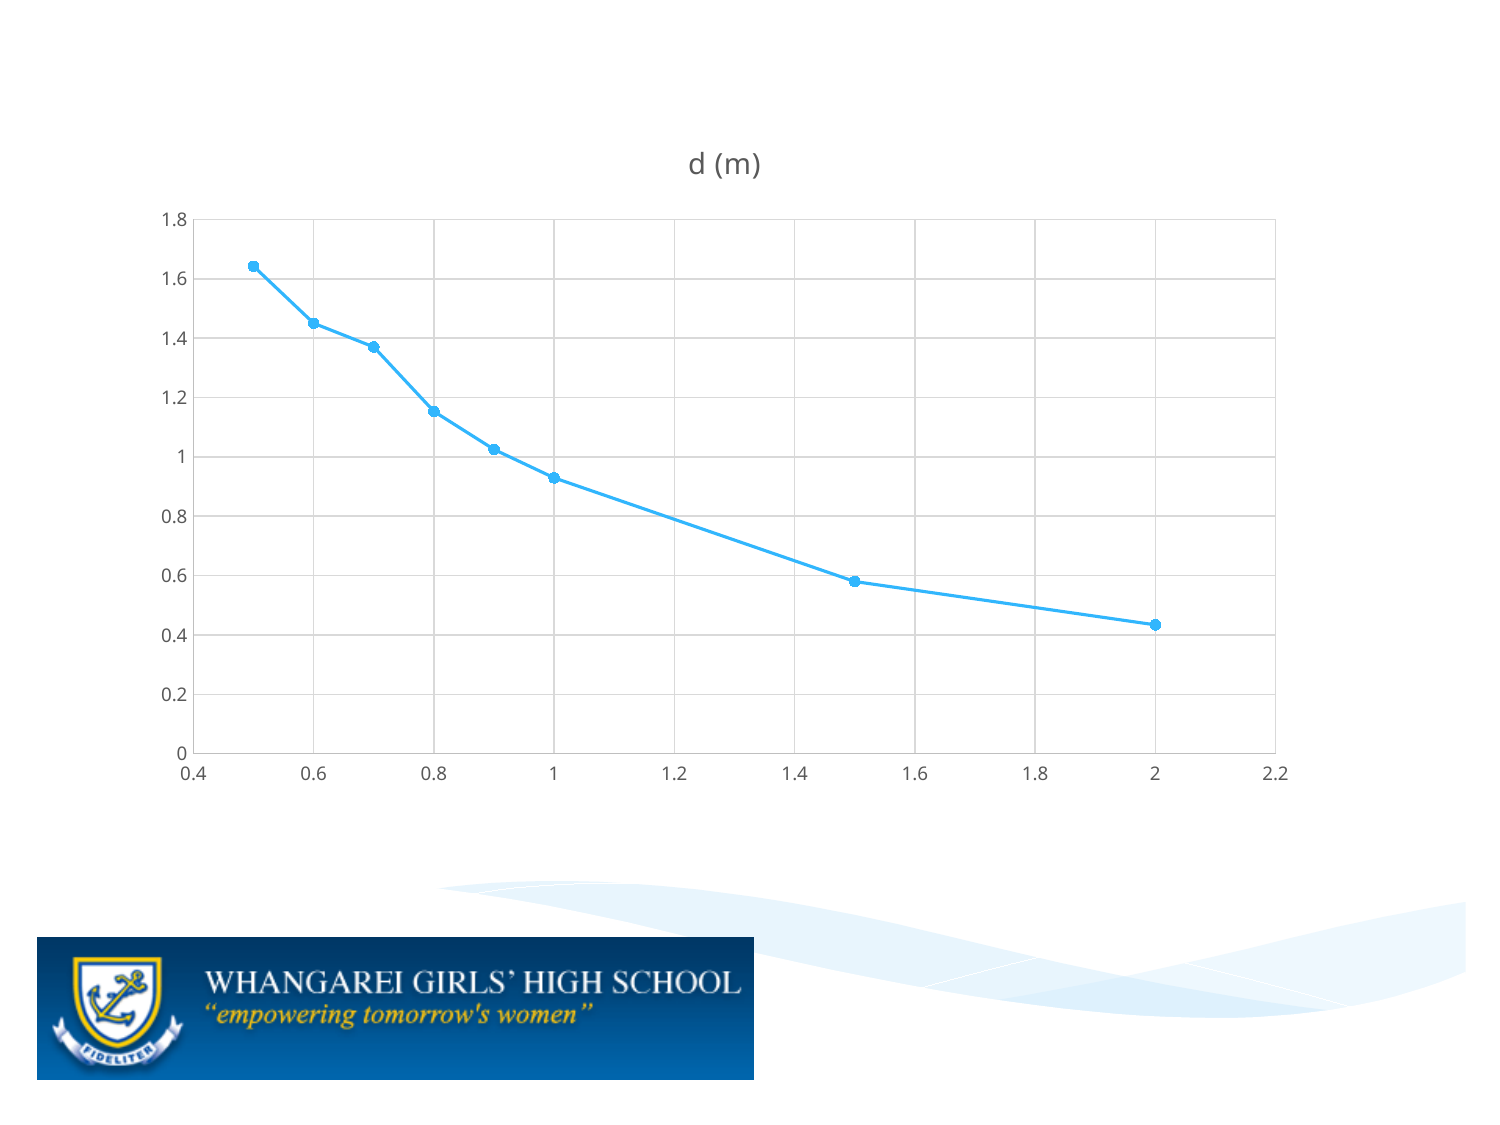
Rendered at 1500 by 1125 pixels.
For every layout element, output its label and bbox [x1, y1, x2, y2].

picture [37, 937, 754, 1080]
chart [137, 112, 1313, 801]
